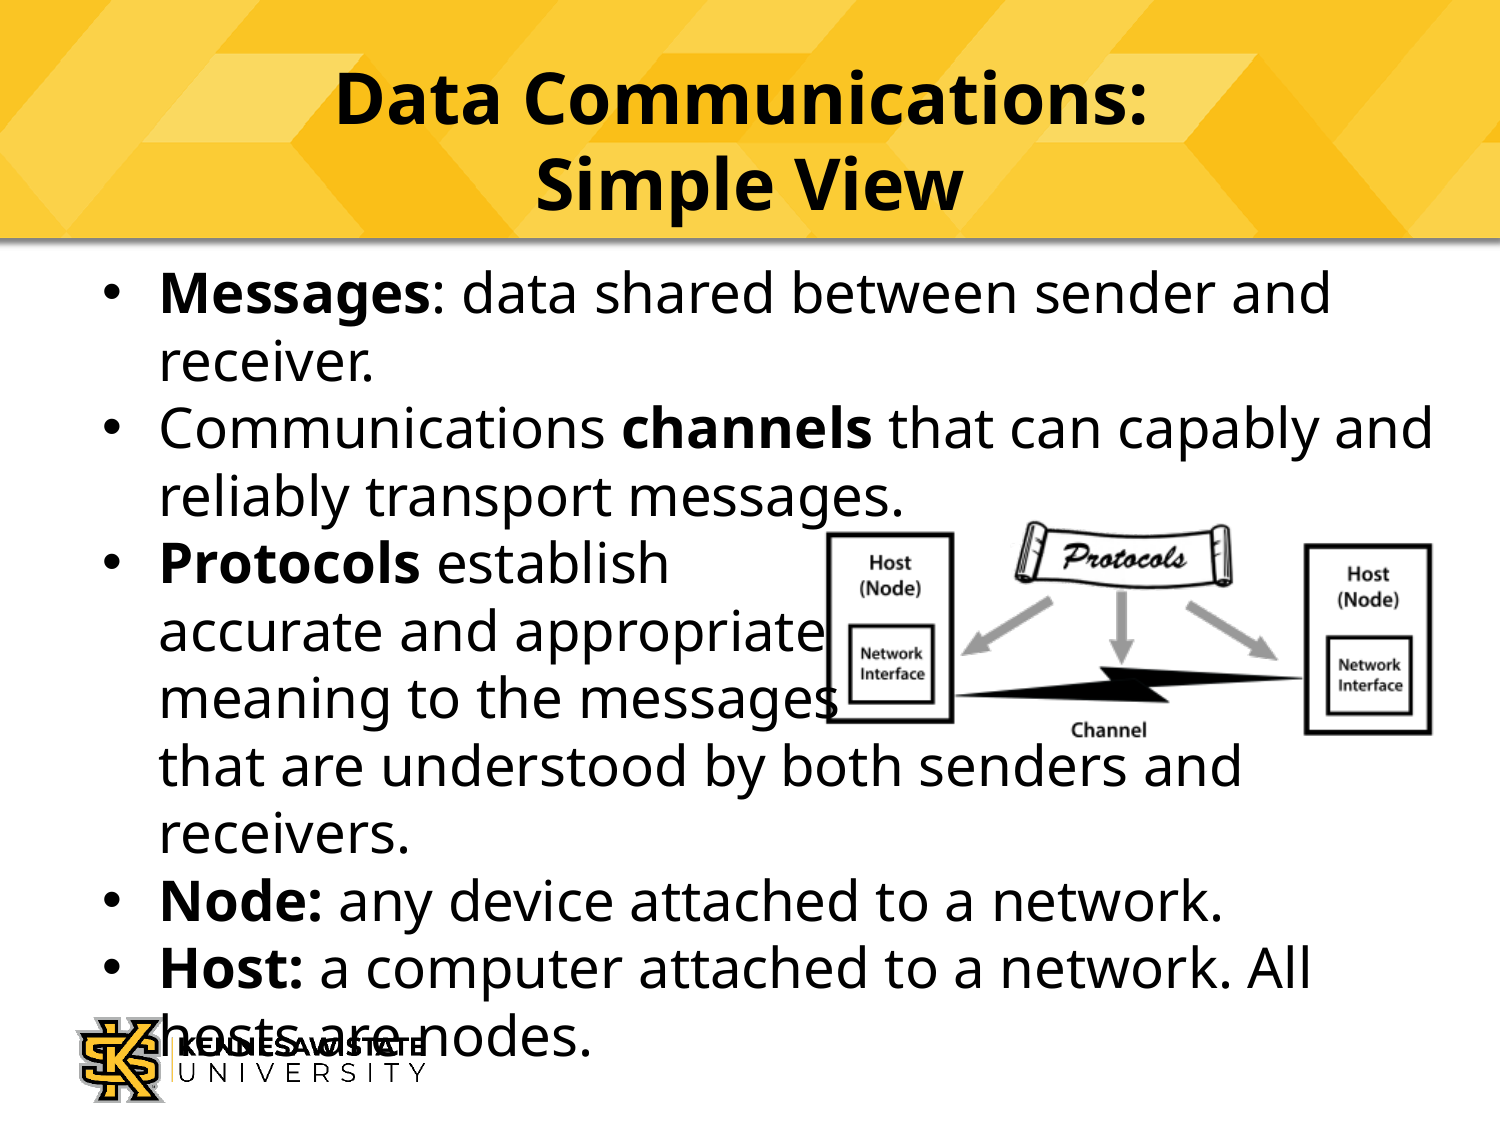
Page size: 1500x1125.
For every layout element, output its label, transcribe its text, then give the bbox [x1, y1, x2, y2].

picture [0, 0, 1500, 251]
picture [75, 1017, 425, 1103]
title Data Communications: Simple View [75, 45, 1425, 233]
picture [799, 499, 1463, 776]
list Messages: data shared between sender and receiver. Communications channels that can capably and reliably transport messages. Protocols establish accurate and appropriate meaning to the messages that are understood by both senders and receivers. Node: any device attached to a network. Host: a computer attached to a network. All hosts are nodes. [87, 249, 1463, 1025]
